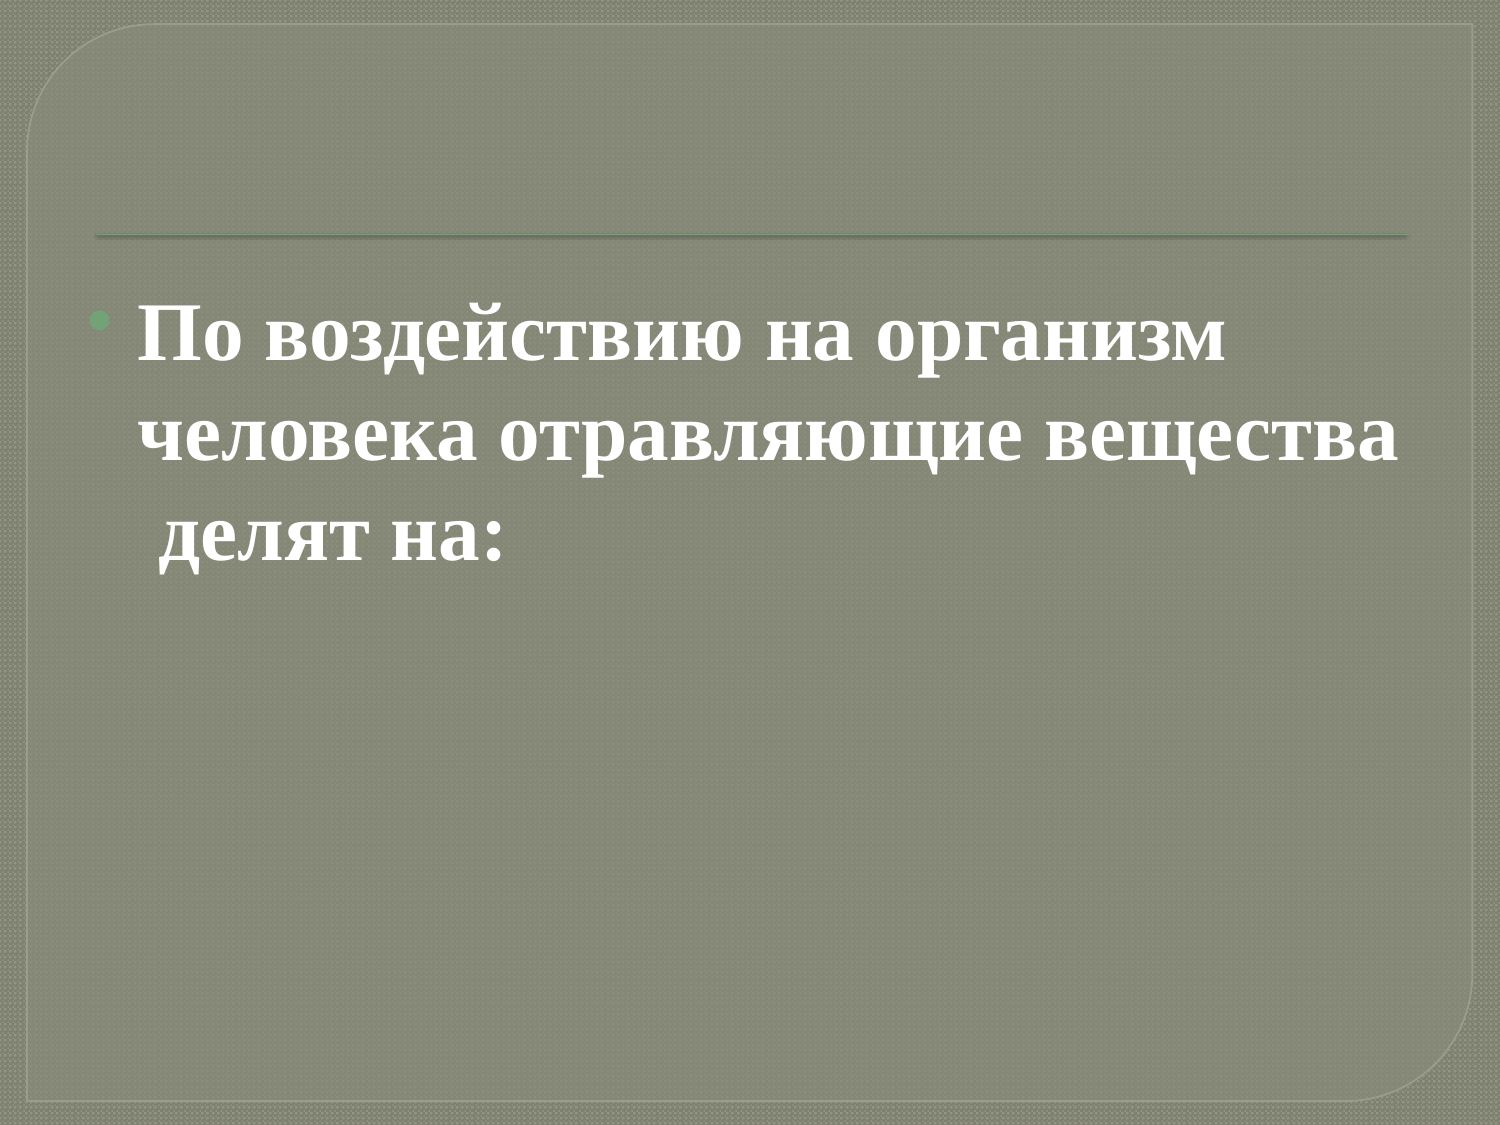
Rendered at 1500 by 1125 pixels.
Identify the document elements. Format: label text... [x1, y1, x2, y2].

list По воздействию на организм человека отравляющие вещества делят на: [75, 270, 1425, 1013]
